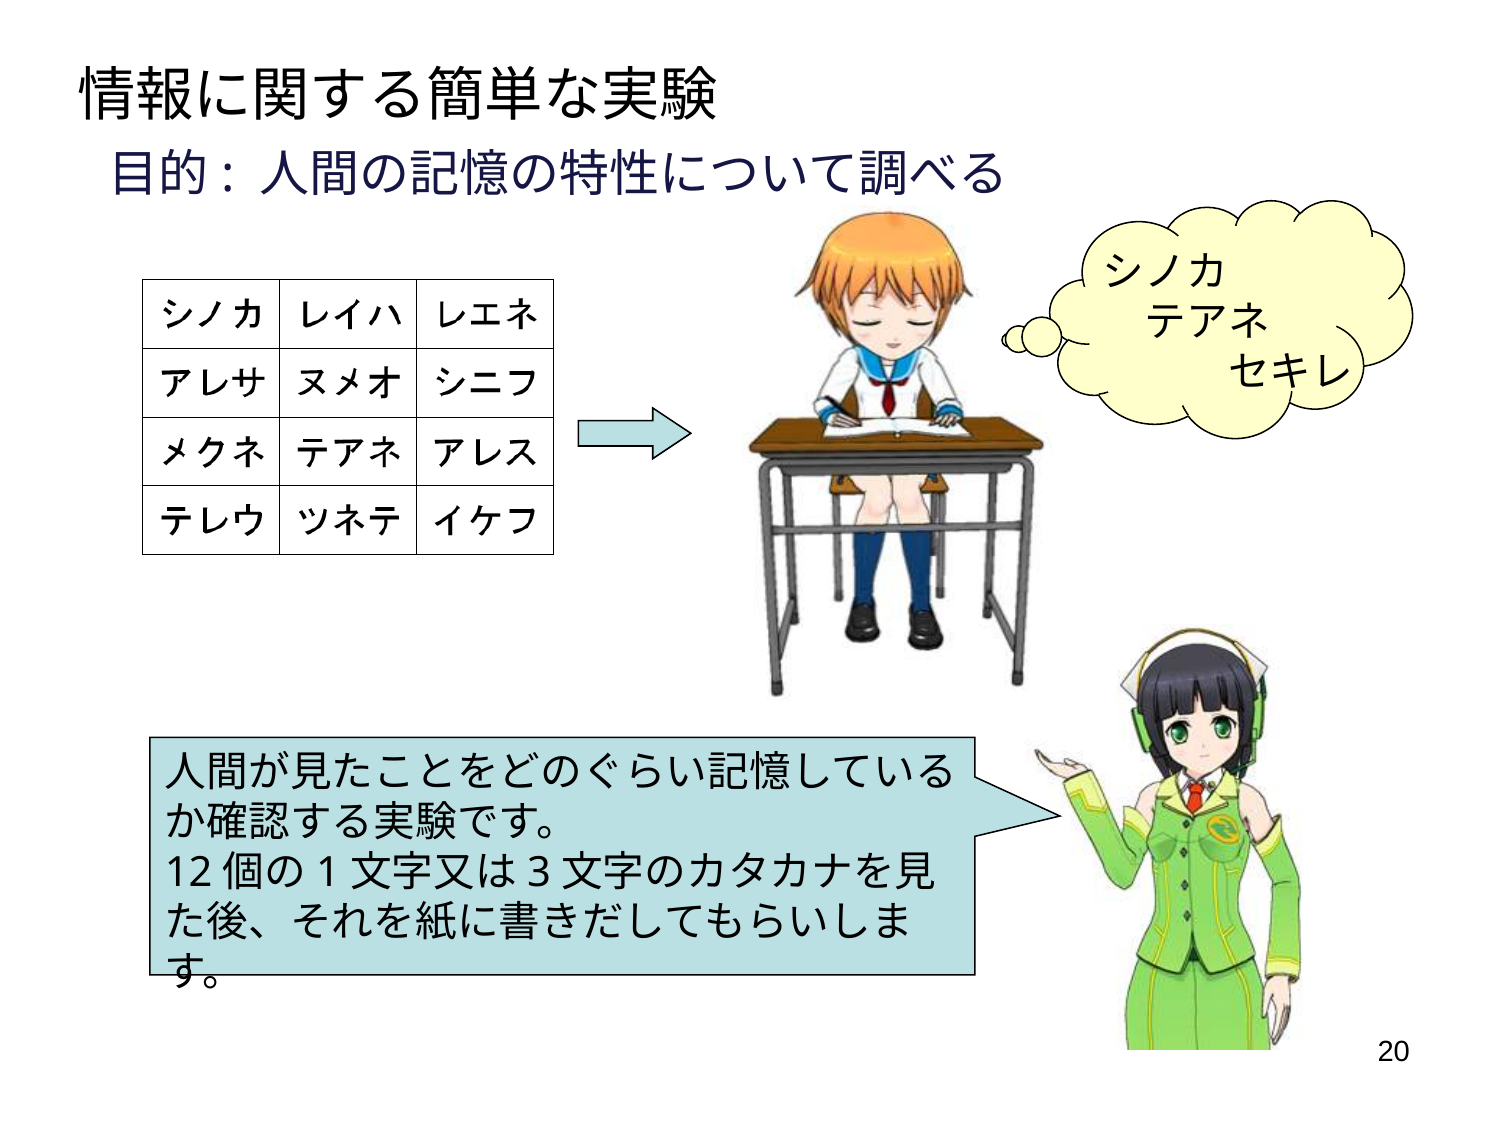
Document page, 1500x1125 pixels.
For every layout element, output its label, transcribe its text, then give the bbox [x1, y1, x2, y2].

slide_number 20 [1074, 1024, 1425, 1103]
picture [139, 276, 557, 558]
text_box [578, 407, 691, 459]
text_box シノカ テアネ セキレ [1088, 237, 1403, 403]
text_box [1053, 249, 1088, 395]
text_box [1104, 403, 1341, 439]
text_box 目的: 人間の記憶の特性について調べる [94, 133, 1049, 209]
picture [741, 205, 1314, 1050]
text_box [1098, 200, 1387, 237]
text_box 人間が見たことをどのぐらい記憶しているか確認する実験です。 12個の1文字又は3文字のカタカナを見た後、それを紙に書きだしてもらいします。 [149, 737, 1024, 975]
text_box 情報に関する簡単な実験 [62, 50, 975, 135]
text_box [1403, 287, 1413, 345]
